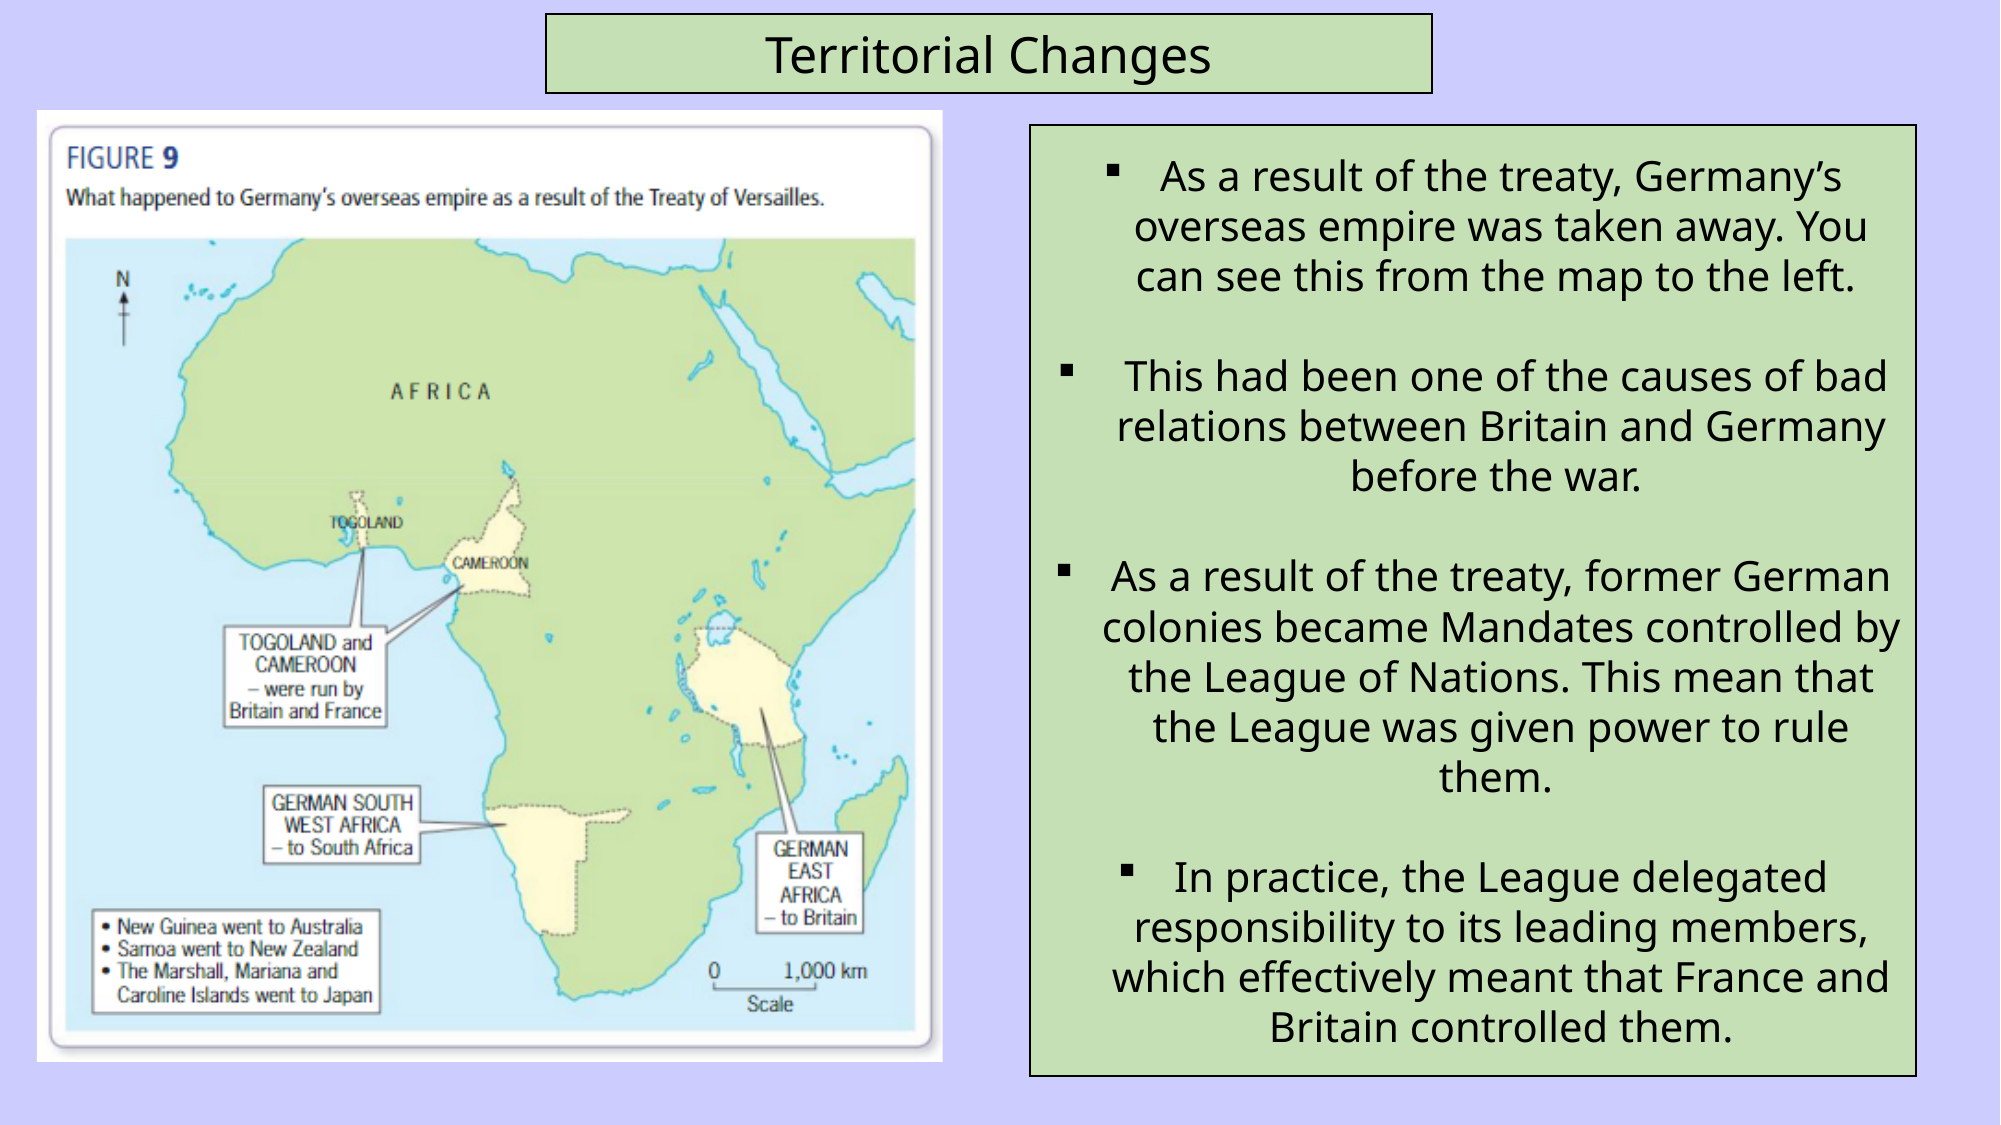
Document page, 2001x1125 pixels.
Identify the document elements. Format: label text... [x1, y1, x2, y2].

text_box As a result of the treaty, Germany’s overseas empire was taken away. You can see this from the map to the left. This had been one of the causes of bad relations between Britain and Germany before the war. As a result of the treaty, former German colonies became Mandates controlled by the League of Nations. This mean that the League was given power to rule them. In practice, the League delegated responsibility to its leading members, which effectively meant that France and Britain controlled them. [1029, 124, 1917, 1077]
text_box Territorial Changes [545, 13, 1433, 94]
picture [36, 110, 943, 1062]
